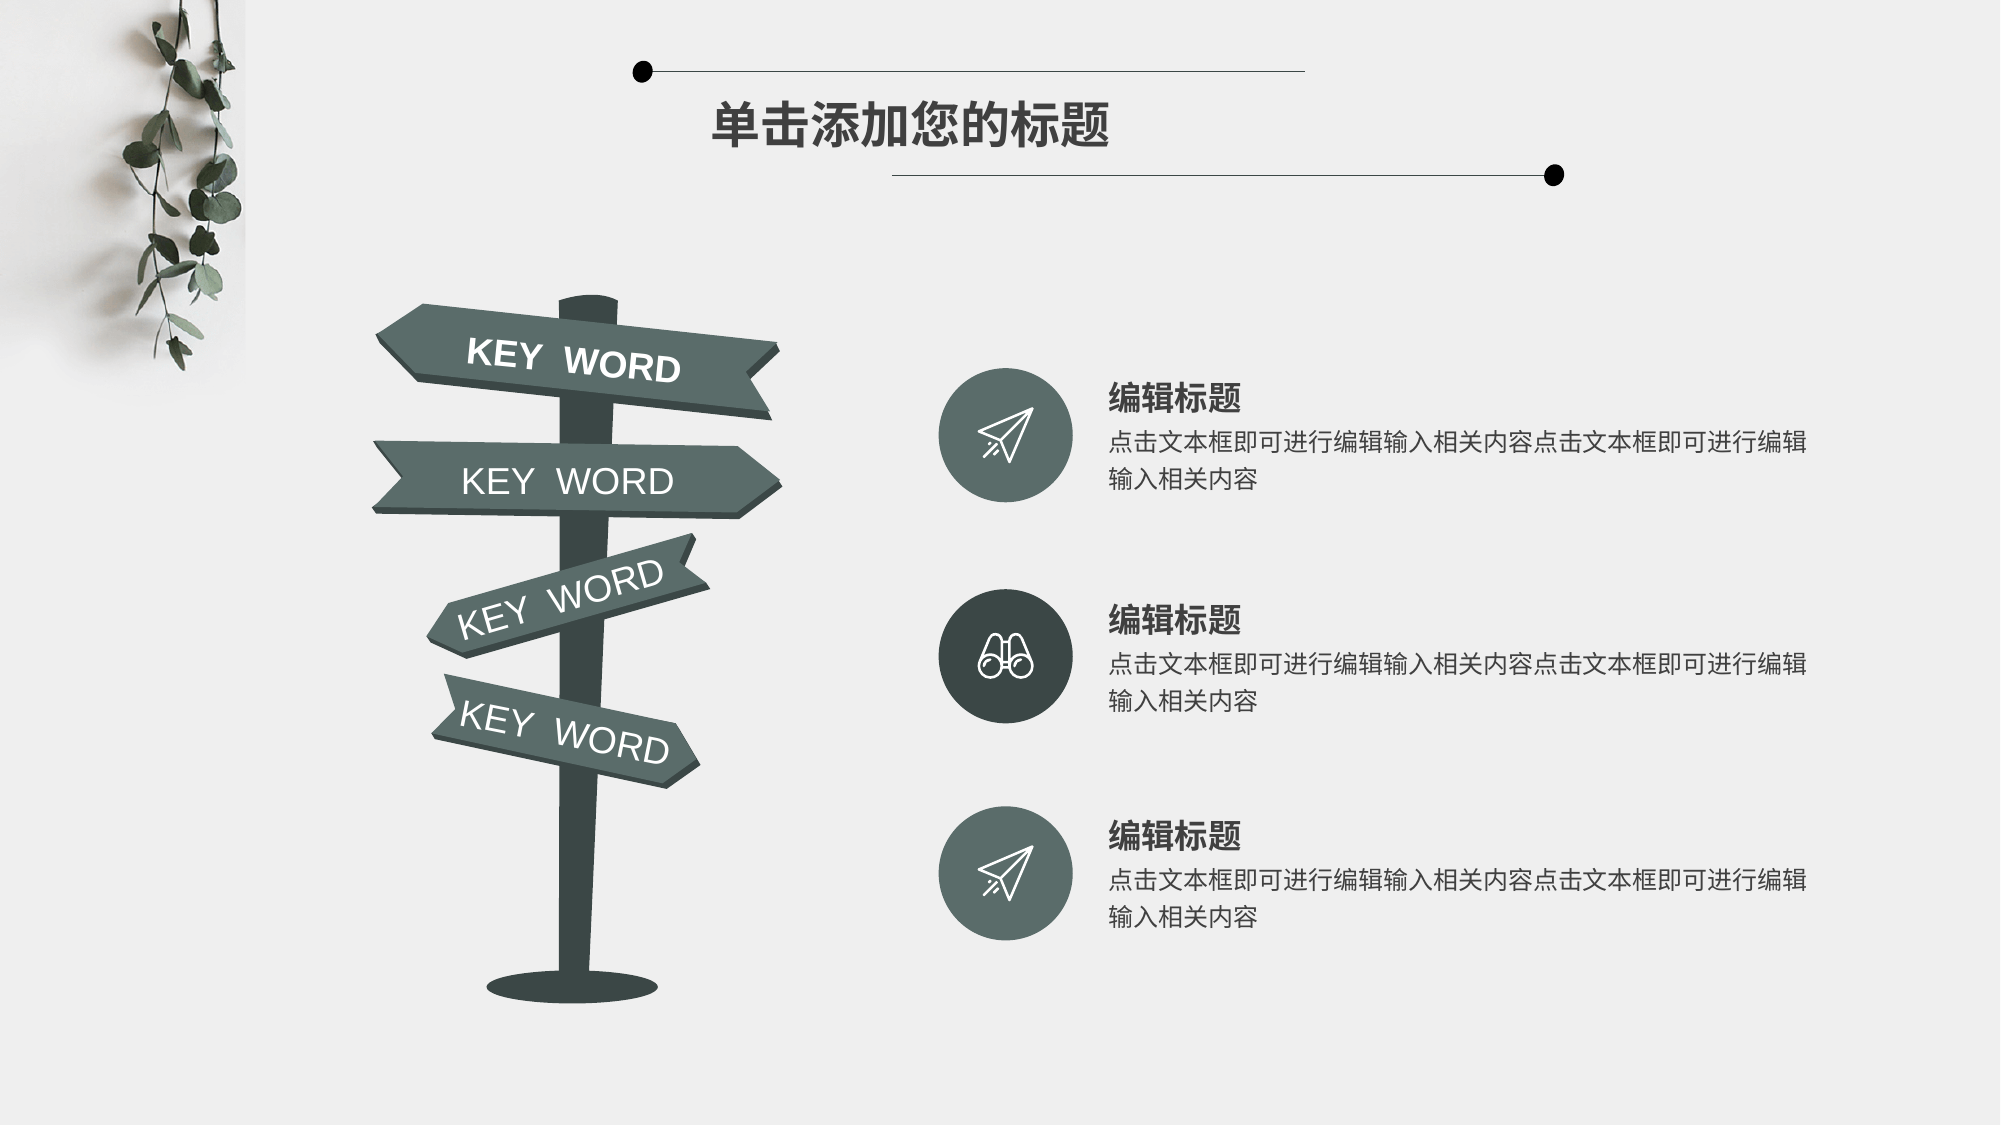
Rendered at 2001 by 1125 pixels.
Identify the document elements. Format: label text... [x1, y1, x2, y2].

text_box 点击文本框即可进行编辑输入相关内容点击文本框即可进行编辑输入相关内容 [1093, 633, 1826, 724]
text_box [371, 287, 783, 1004]
text_box [938, 806, 1073, 941]
text_box 编辑标题 [1093, 807, 1276, 863]
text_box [632, 60, 1305, 83]
text_box [938, 368, 1073, 503]
text_box [938, 589, 1073, 724]
text_box [977, 632, 1034, 679]
text_box 编辑标题 [1093, 591, 1276, 647]
text_box [977, 407, 1034, 464]
text_box [977, 845, 1034, 902]
text_box 点击文本框即可进行编辑输入相关内容点击文本框即可进行编辑输入相关内容 [1093, 849, 1826, 939]
picture [0, 0, 246, 422]
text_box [891, 164, 1564, 187]
text_box 点击文本框即可进行编辑输入相关内容点击文本框即可进行编辑输入相关内容 [1093, 411, 1826, 501]
text_box 单击添加您的标题 [695, 85, 1348, 161]
text_box 编辑标题 [1093, 369, 1276, 425]
